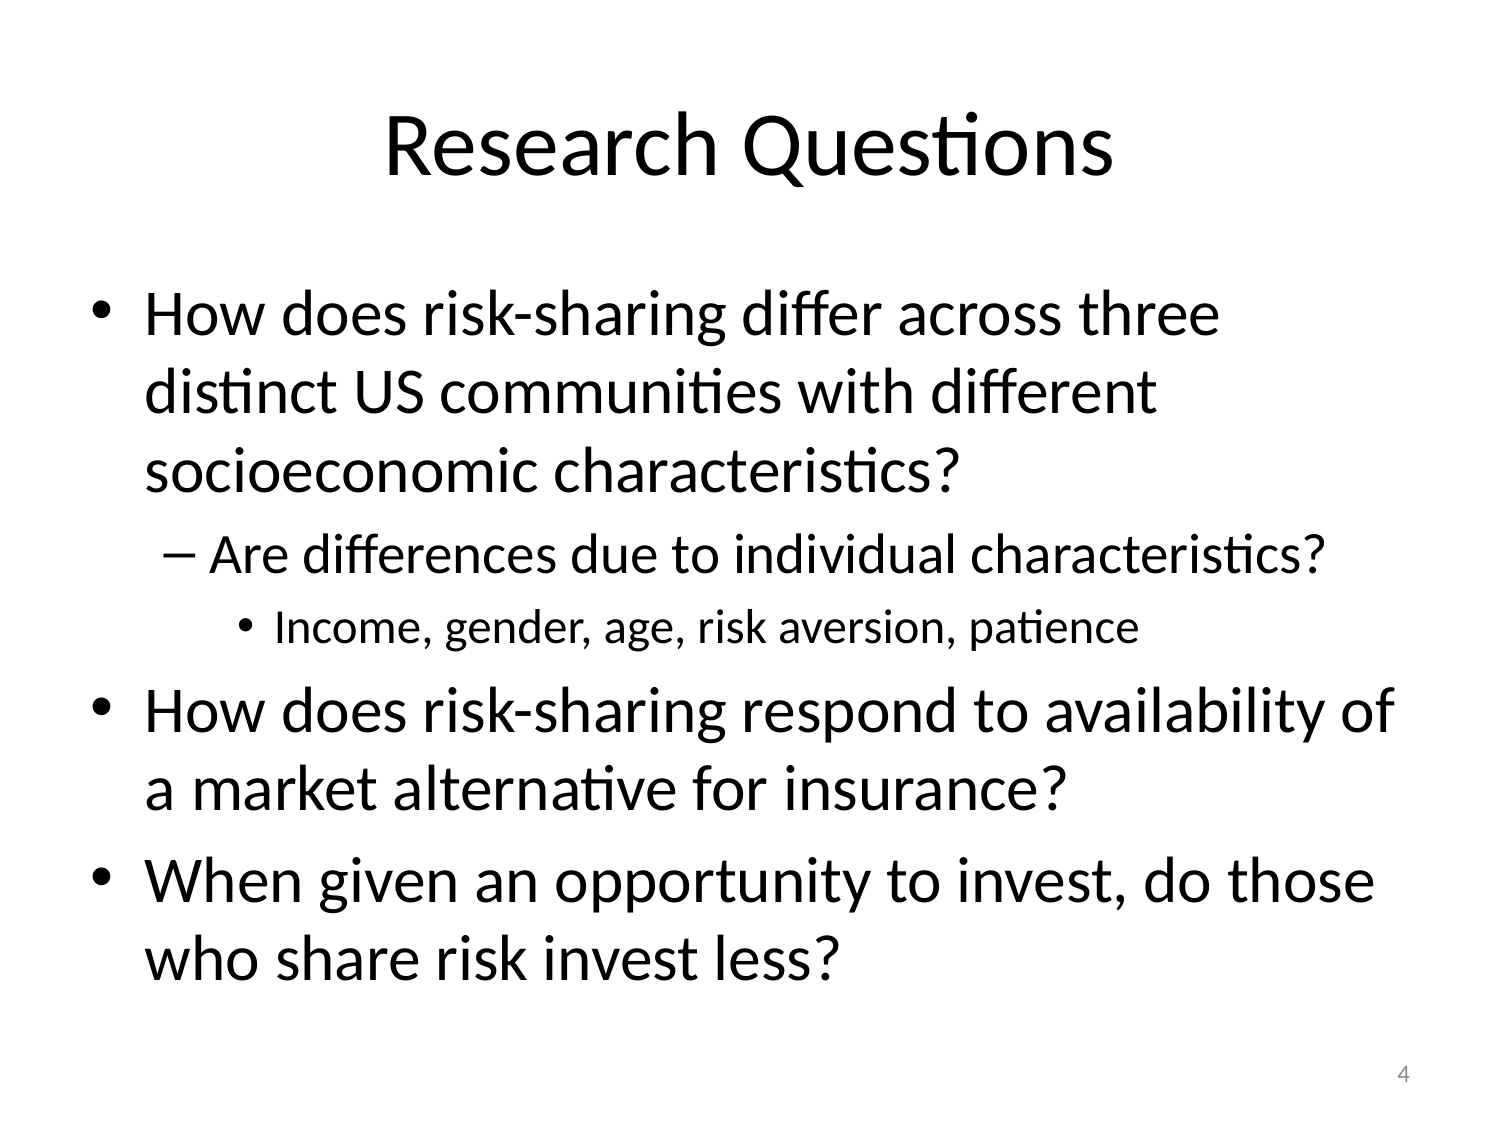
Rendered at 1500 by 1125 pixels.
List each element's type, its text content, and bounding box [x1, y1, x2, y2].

title Research Questions [75, 45, 1425, 233]
list How does risk-sharing differ across three distinct US communities with different socioeconomic characteristics? Are differences due to individual characteristics? Income, gender, age, risk aversion, patience How does risk-sharing respond to availability of a market alternative for insurance? When given an opportunity to invest, do those who share risk invest less? [75, 262, 1425, 1005]
slide_number 4 [1074, 1042, 1425, 1103]
